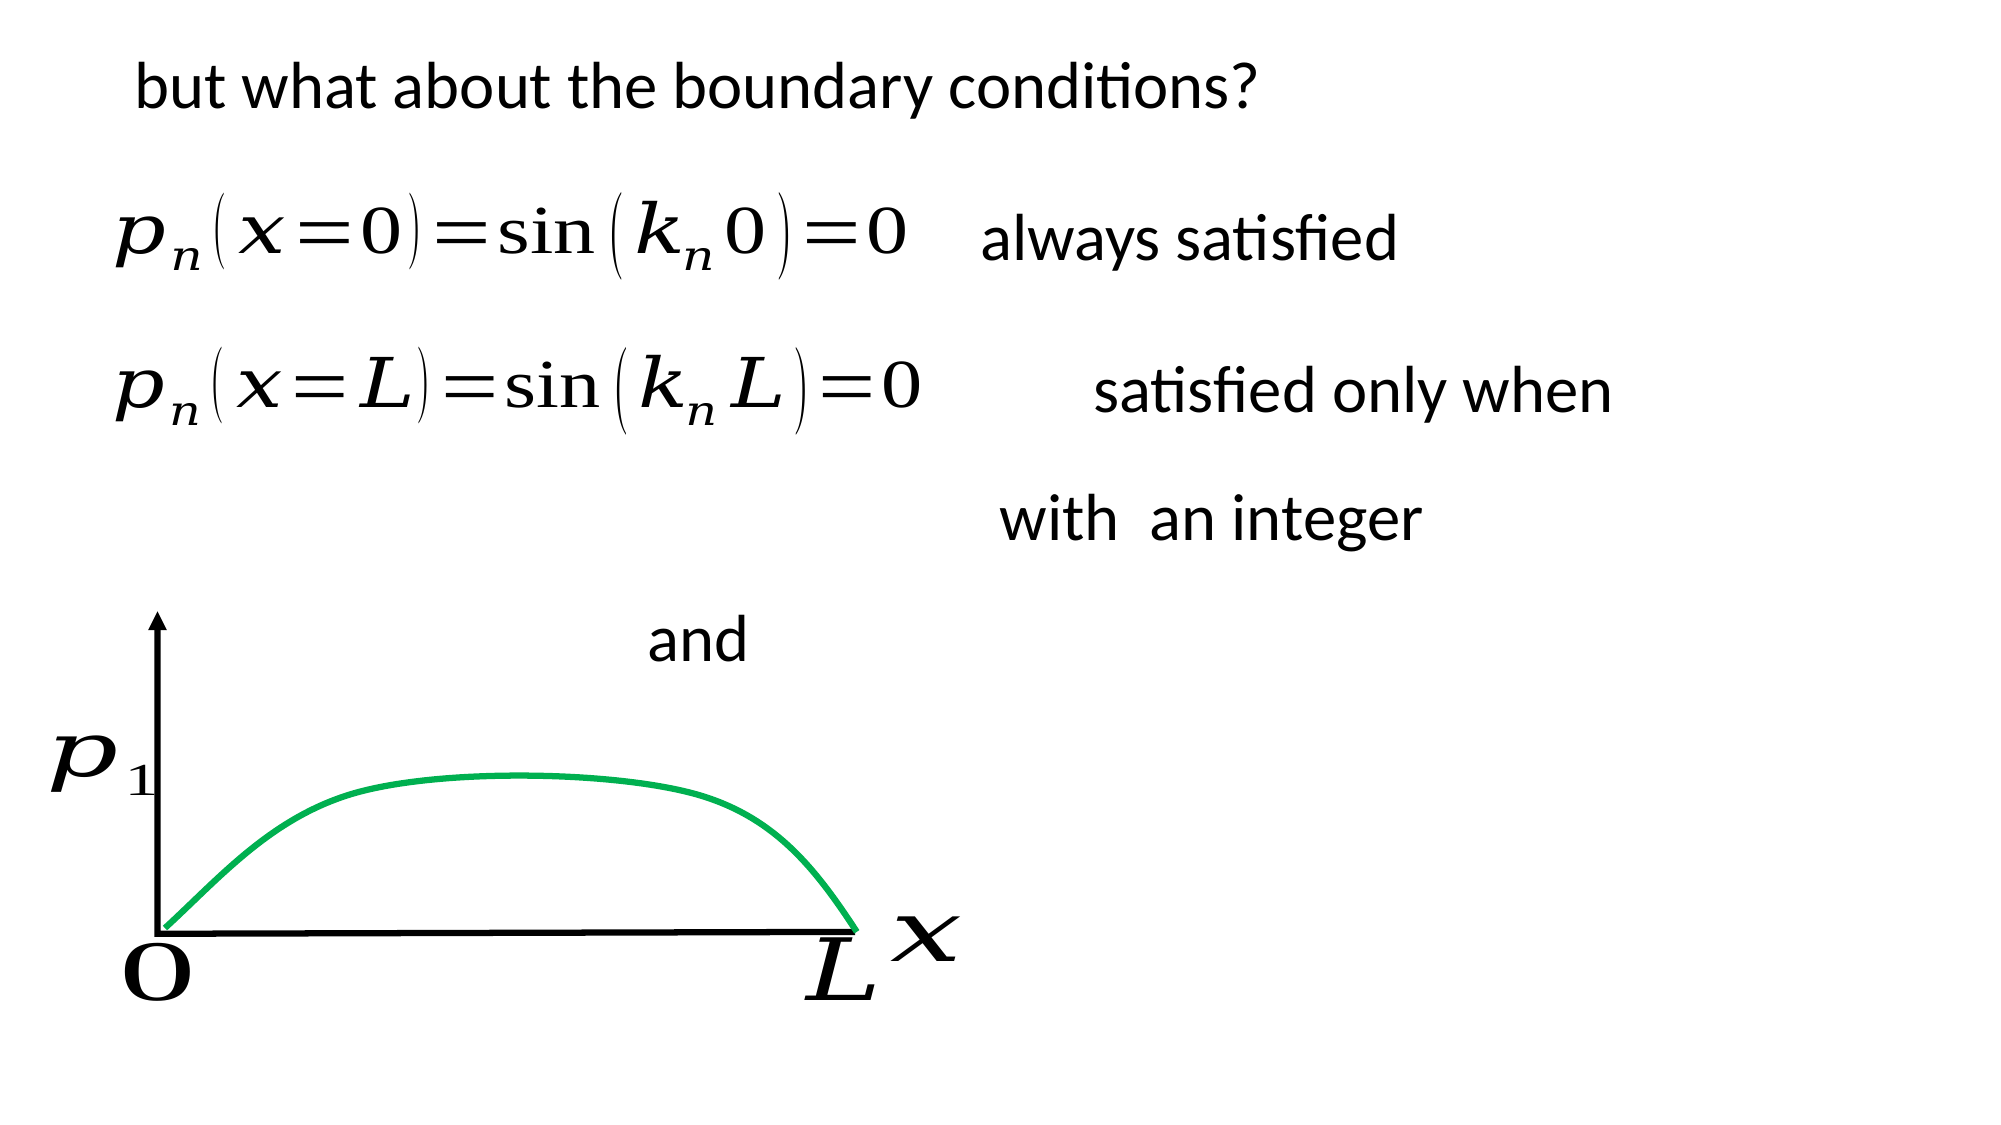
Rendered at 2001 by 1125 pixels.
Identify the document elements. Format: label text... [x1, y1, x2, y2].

text_box [164, 774, 858, 933]
text_box [151, 611, 855, 935]
text_box always satisfied [965, 186, 1415, 282]
text_box but what about the boundary conditions? [119, 34, 1277, 129]
